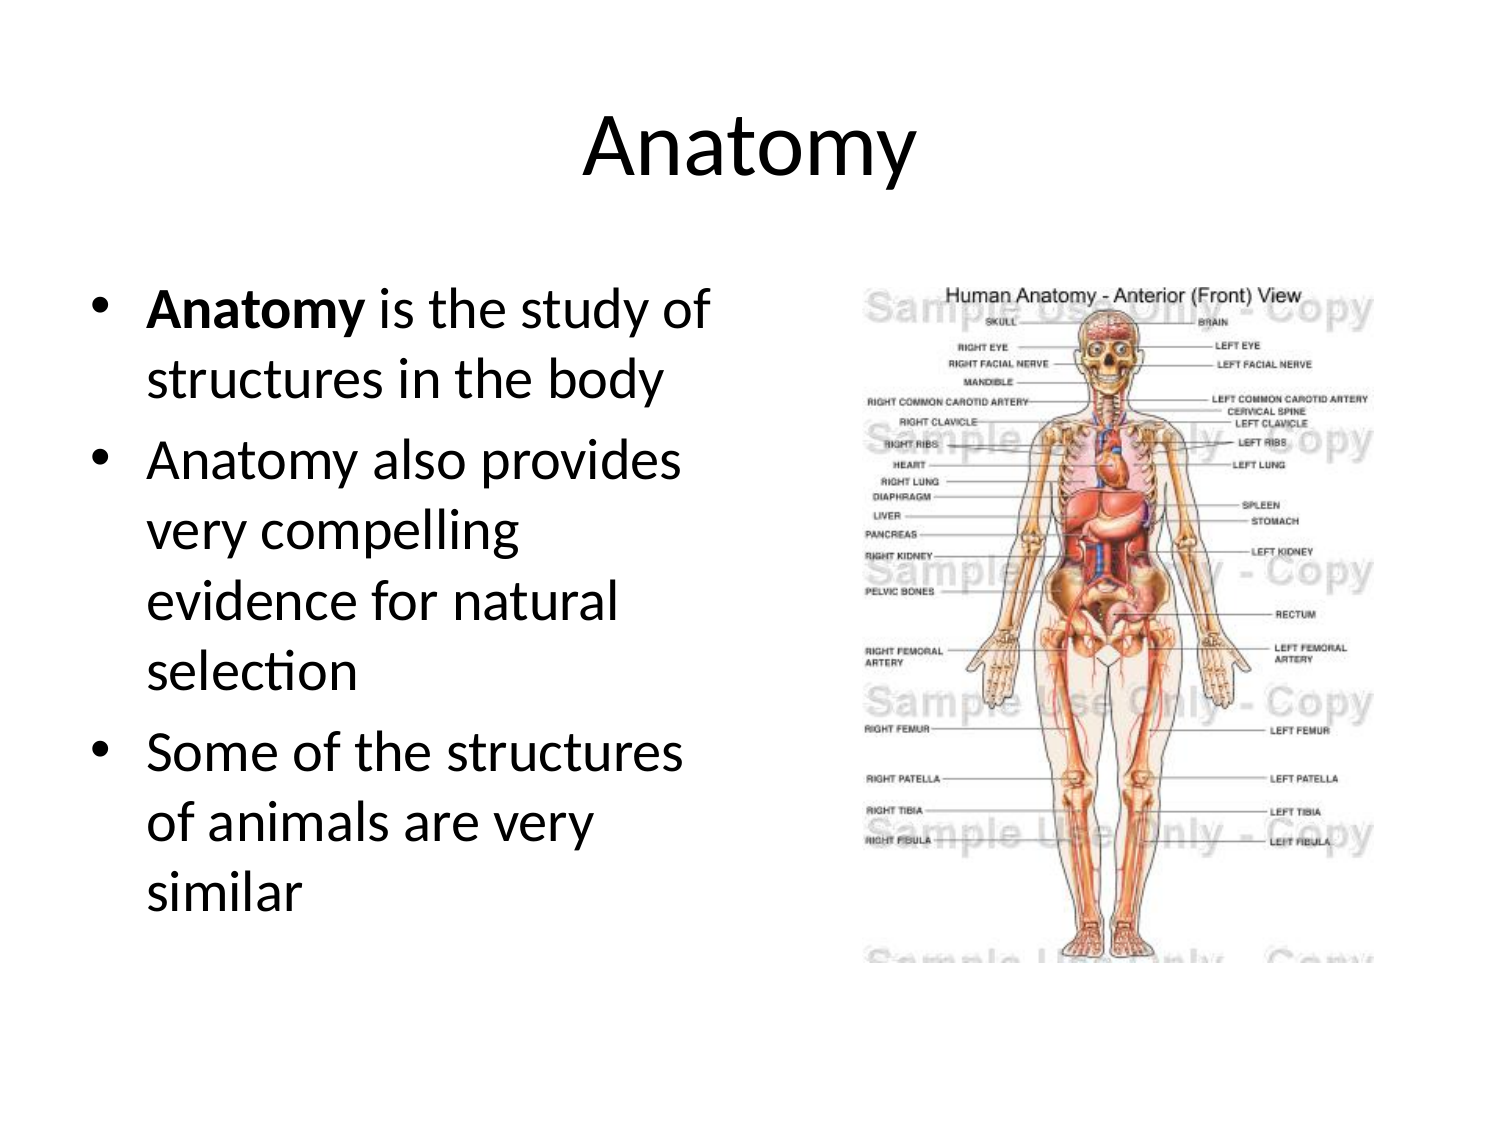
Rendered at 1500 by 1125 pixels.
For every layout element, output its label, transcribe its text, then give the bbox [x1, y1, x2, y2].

picture [862, 287, 1374, 963]
list Anatomy is the study of structures in the body Anatomy also provides very compelling evidence for natural selection Some of the structures of animals are very similar [75, 262, 738, 1005]
title Anatomy [75, 45, 1425, 233]
